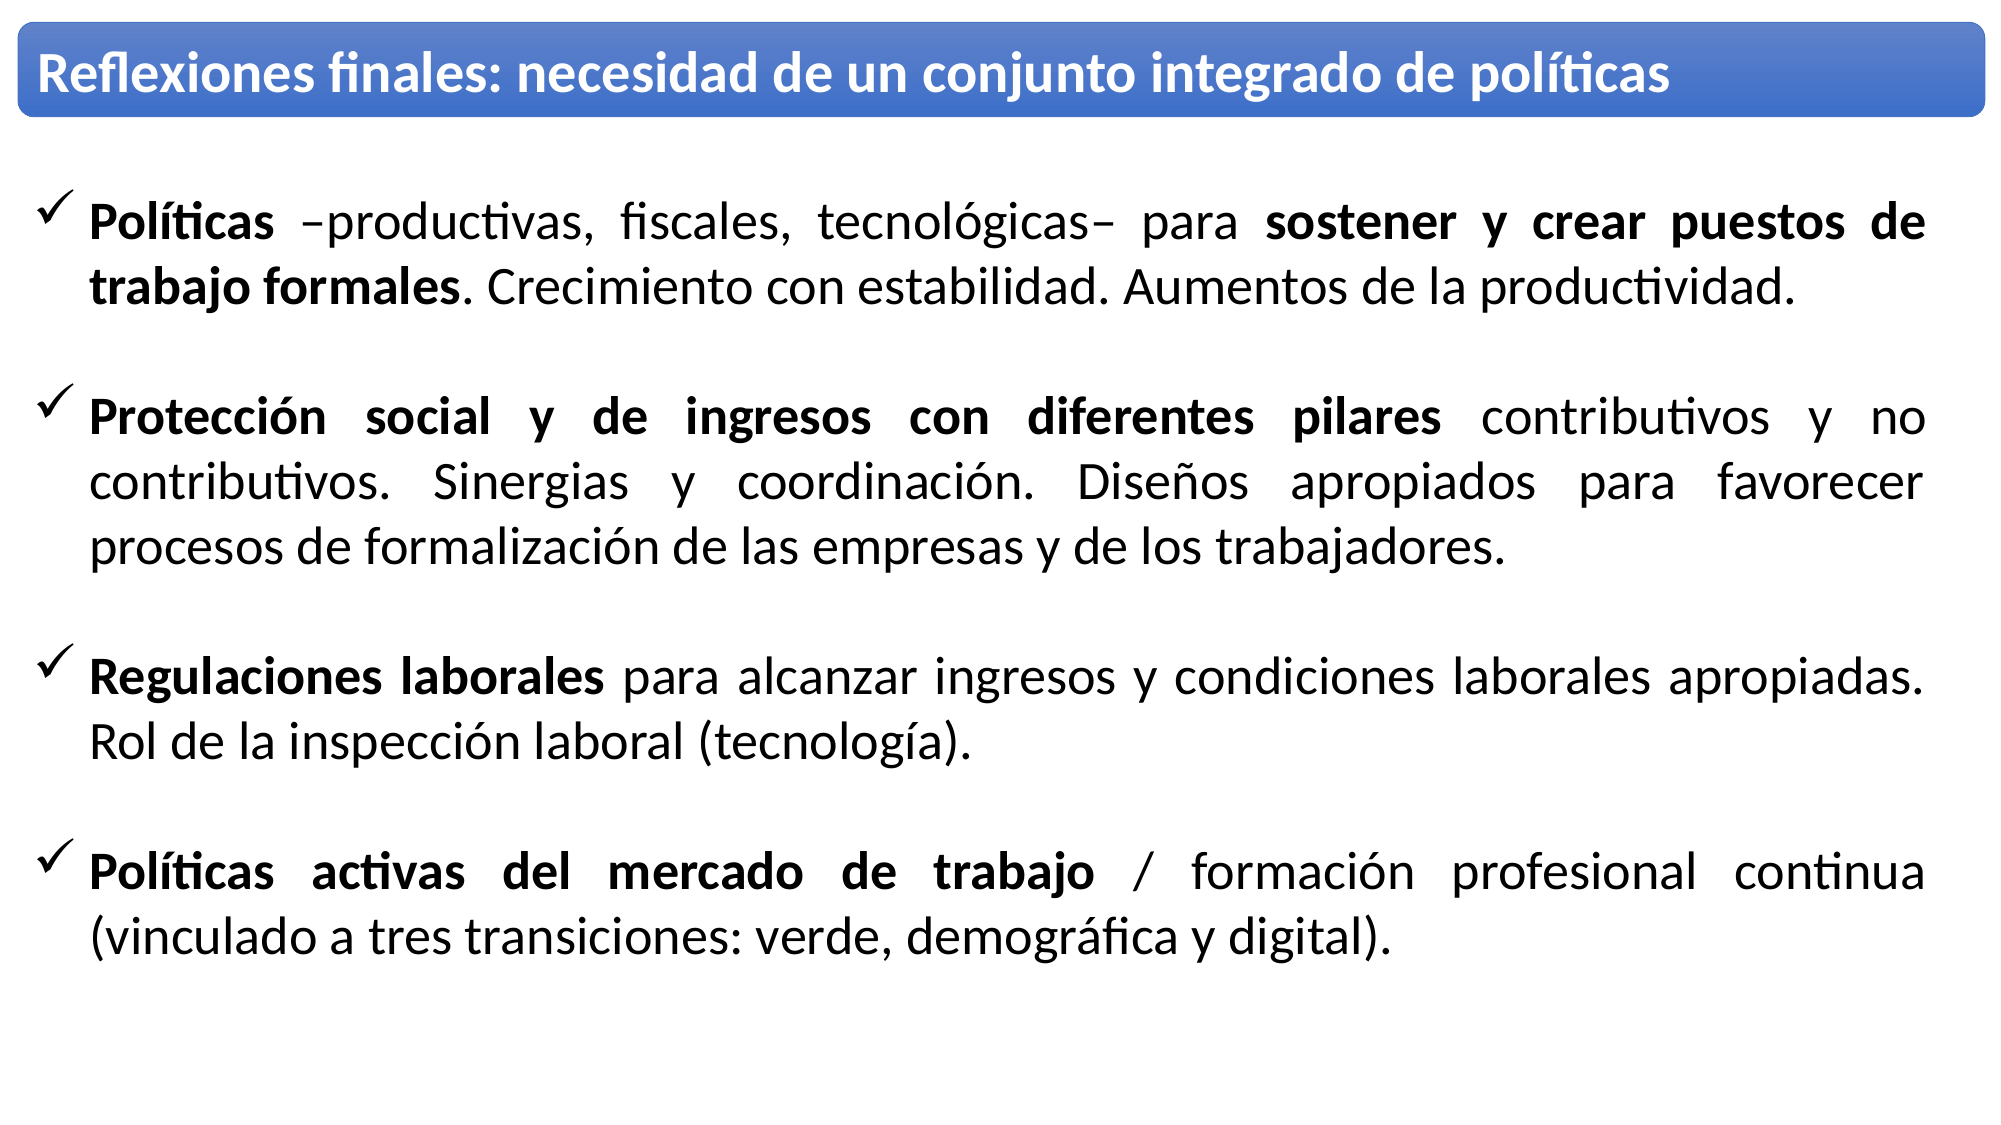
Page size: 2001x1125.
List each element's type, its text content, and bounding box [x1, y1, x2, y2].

text_box Políticas –productivas, fiscales, tecnológicas– para sostener y crear puestos de trabajo formales. Crecimiento con estabilidad. Aumentos de la productividad. Protección social y de ingresos con diferentes pilares contributivos y no contributivos. Sinergias y coordinación. Diseños apropiados para favorecer procesos de formalización de las empresas y de los trabajadores. Regulaciones laborales para alcanzar ingresos y condiciones laborales apropiadas. Rol de la inspección laboral (tecnología). Políticas activas del mercado de trabajo / formación profesional continua (vinculado a tres transiciones: verde, demográfica y digital). [18, 178, 1943, 1033]
text_box Reflexiones finales: necesidad de un conjunto integrado de políticas [17, 21, 1986, 118]
